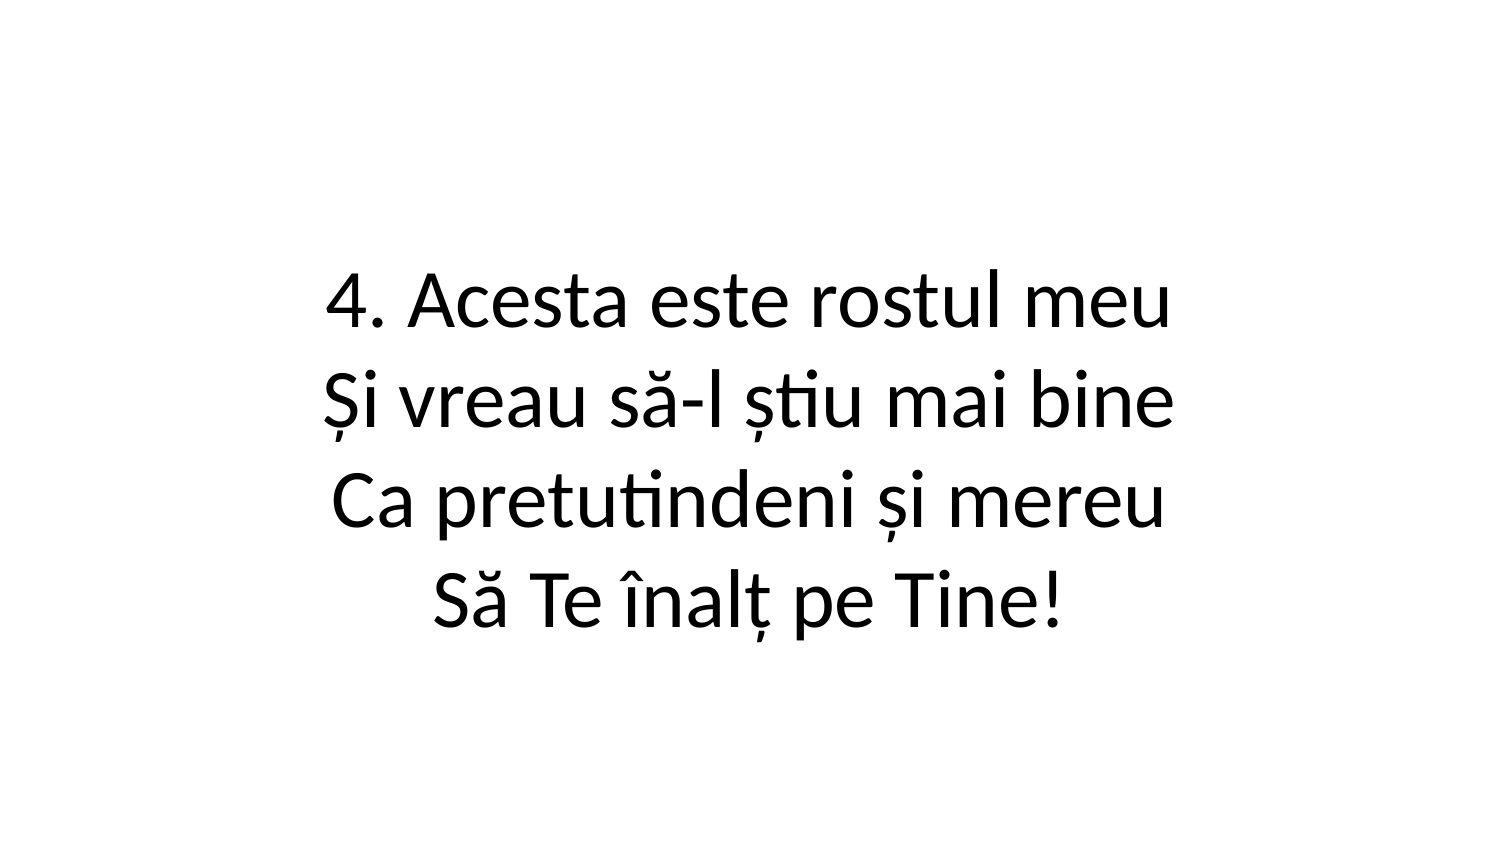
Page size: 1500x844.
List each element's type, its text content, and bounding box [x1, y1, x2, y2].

text_box 4. Acesta este rostul meu Și vreau să-l știu mai bine Ca pretutindeni și mereu Să Te înalț pe Tine! [307, 192, 1192, 652]
